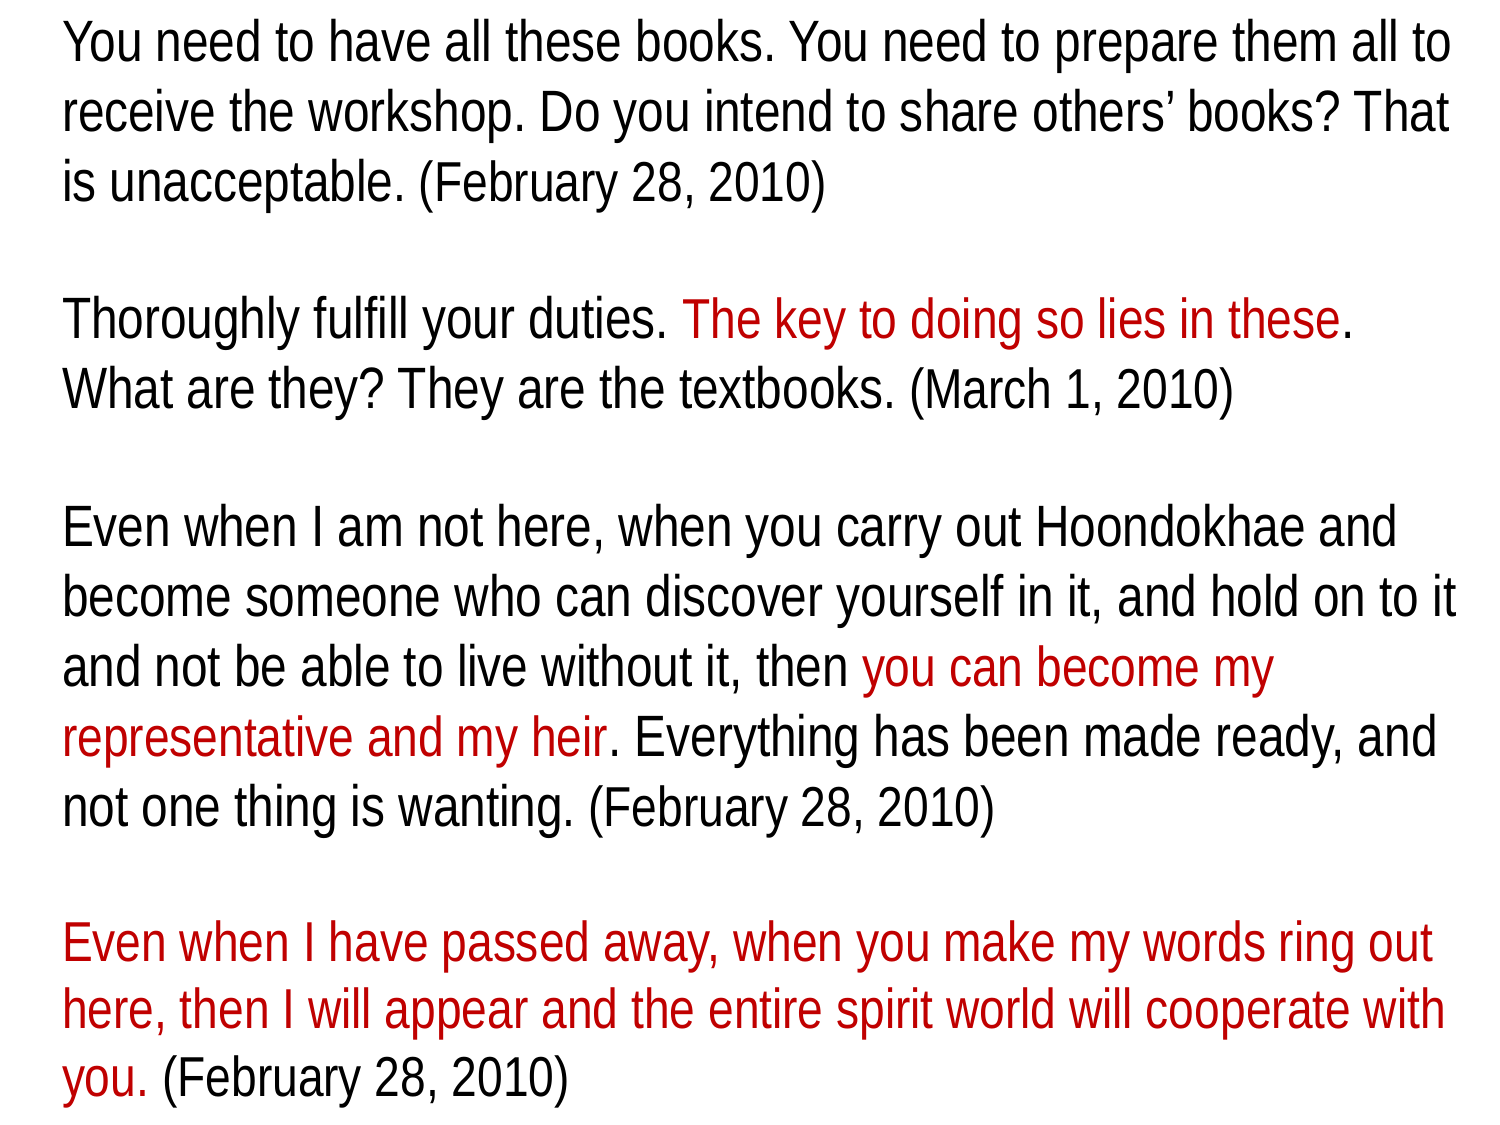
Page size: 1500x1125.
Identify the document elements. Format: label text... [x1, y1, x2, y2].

text_box You need to have all these books. You need to prepare them all to receive the workshop. Do you intend to share others’ books? That is unacceptable. (February 28, 2010) Thoroughly fulfill your duties. The key to doing so lies in these. What are they? They are the textbooks. (March 1, 2010) Even when I am not here, when you carry out Hoondokhae and become someone who can discover yourself in it, and hold on to it and not be able to live without it, then you can become my representative and my heir. Everything has been made ready, and not one thing is wanting. (February 28, 2010) Even when I have passed away, when you make my words ring out here, then I will appear and the entire spirit world will cooperate with you. (February 28, 2010) [47, 0, 1483, 1115]
